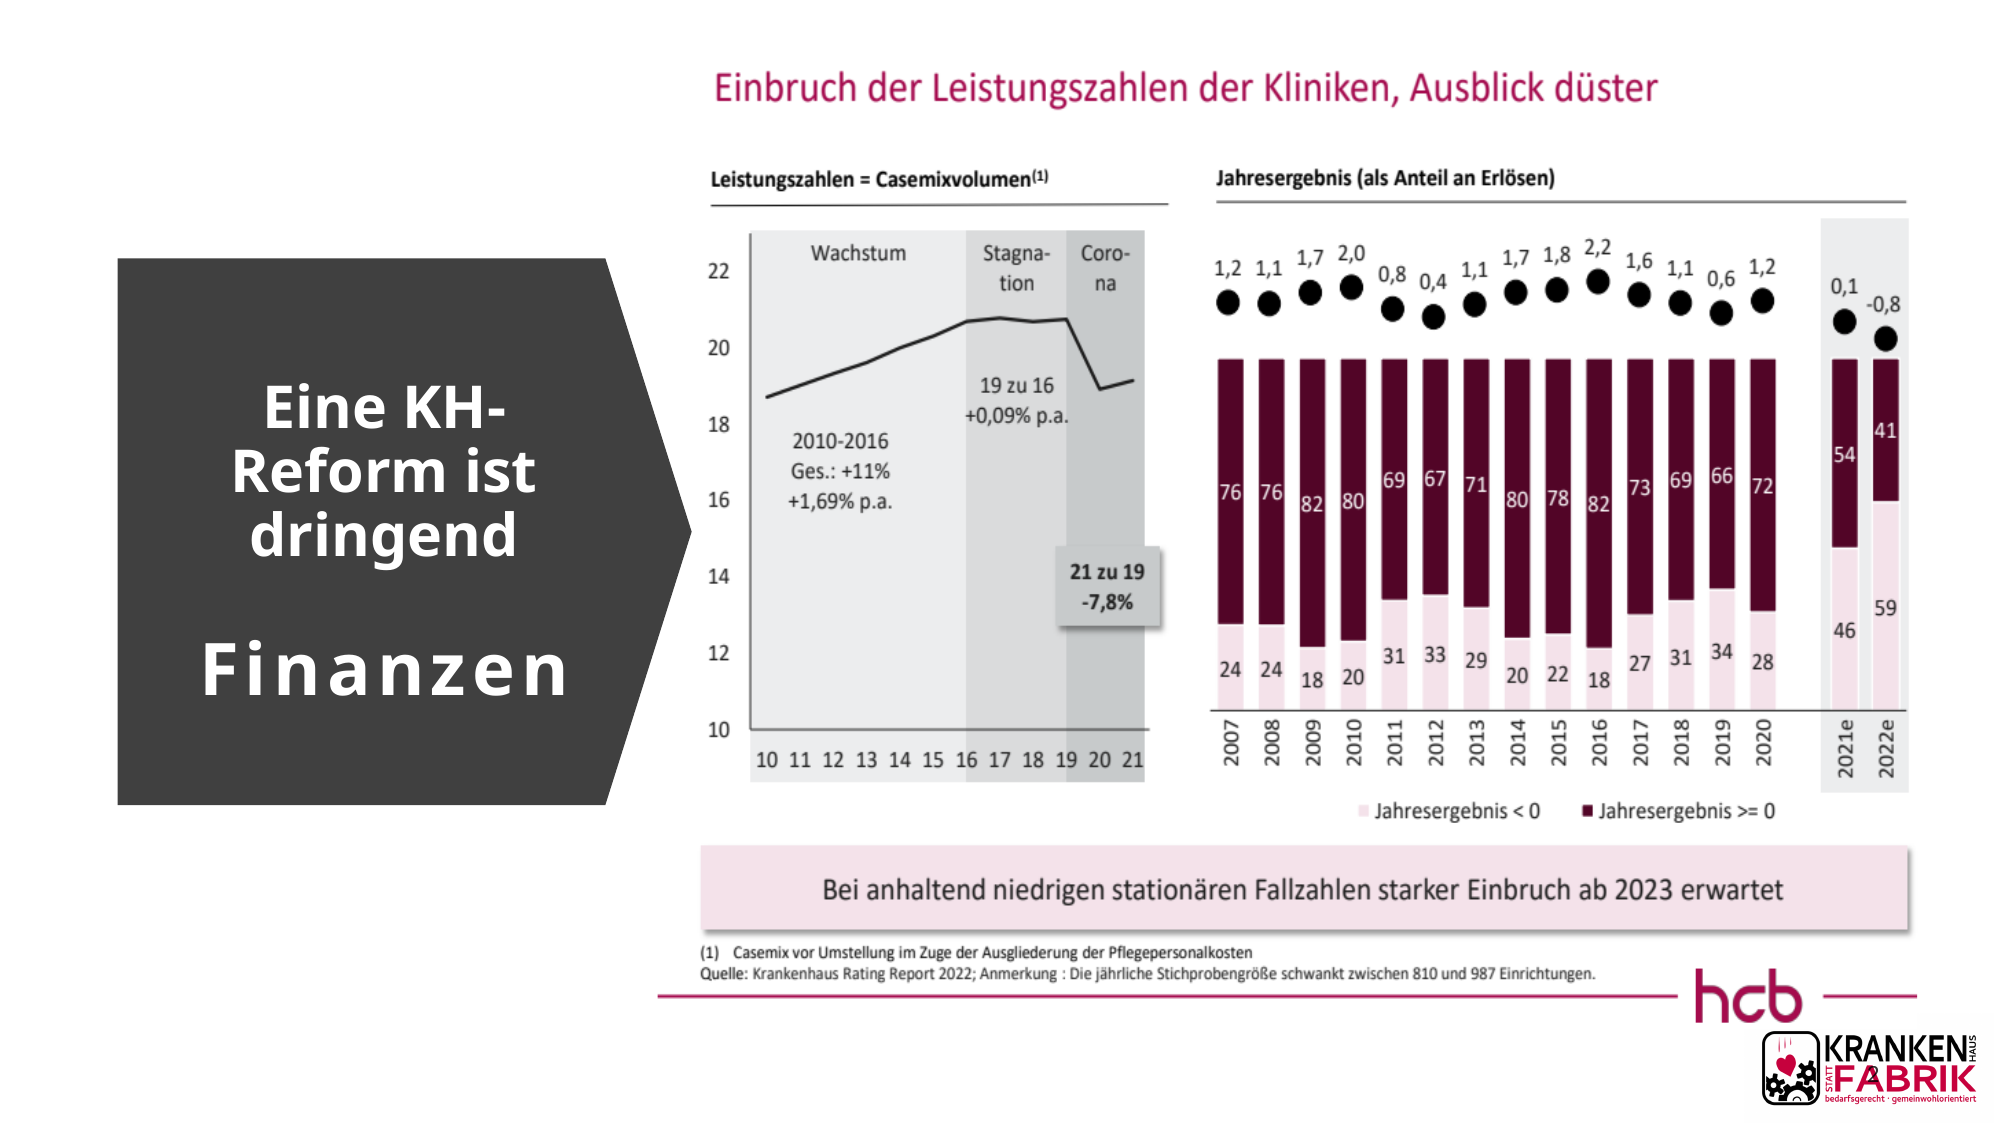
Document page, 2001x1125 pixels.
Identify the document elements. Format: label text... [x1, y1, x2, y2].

text_box [115, 256, 651, 808]
slide_number 2 [1810, 1042, 1895, 1103]
picture [657, 2, 1994, 1123]
title Eine KH-Reform ist dringend Finanzen [168, 303, 600, 721]
